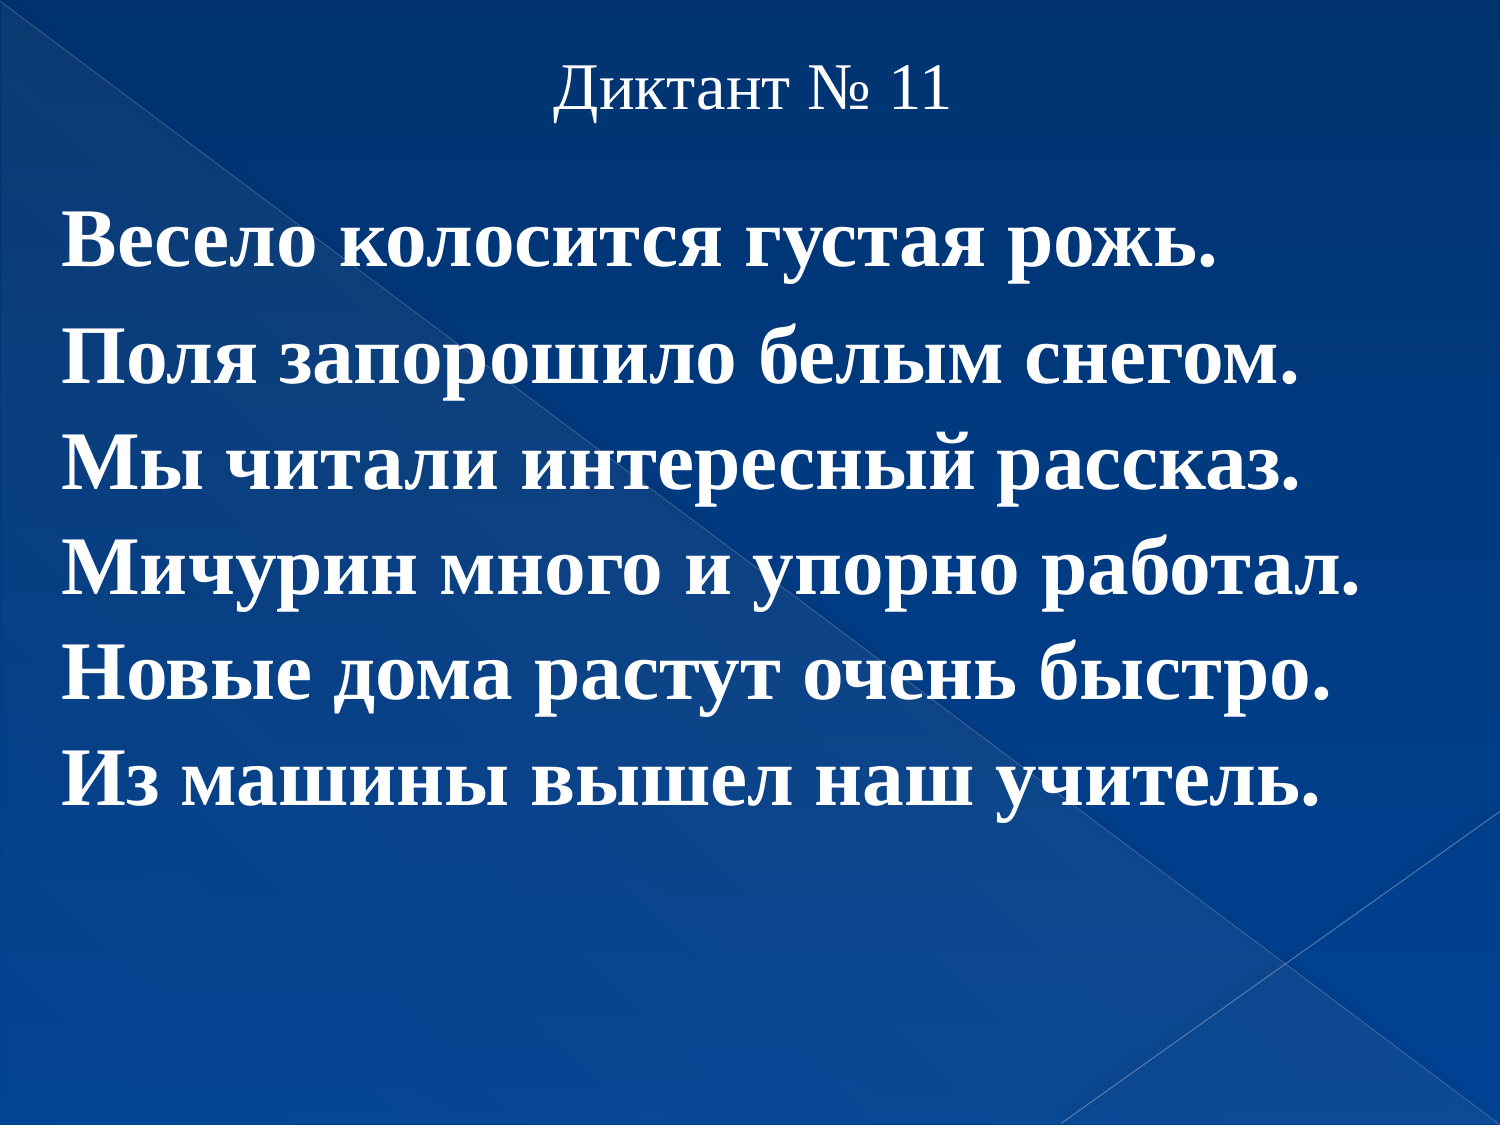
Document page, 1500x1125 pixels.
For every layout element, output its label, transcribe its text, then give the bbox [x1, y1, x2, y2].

text_box Диктант № 11 [539, 35, 997, 130]
text_box Поля запорошило белым снегом. [46, 292, 1465, 398]
text_box Новые дома растут очень быстро. [46, 609, 1465, 725]
text_box Из машины вышел наш учитель. [46, 714, 1442, 830]
text_box Весело колосится густая рожь. [46, 175, 1418, 291]
text_box Мы читали интересный рассказ. [46, 398, 1465, 514]
text_box Мичурин много и упорно работал. [46, 503, 1454, 609]
